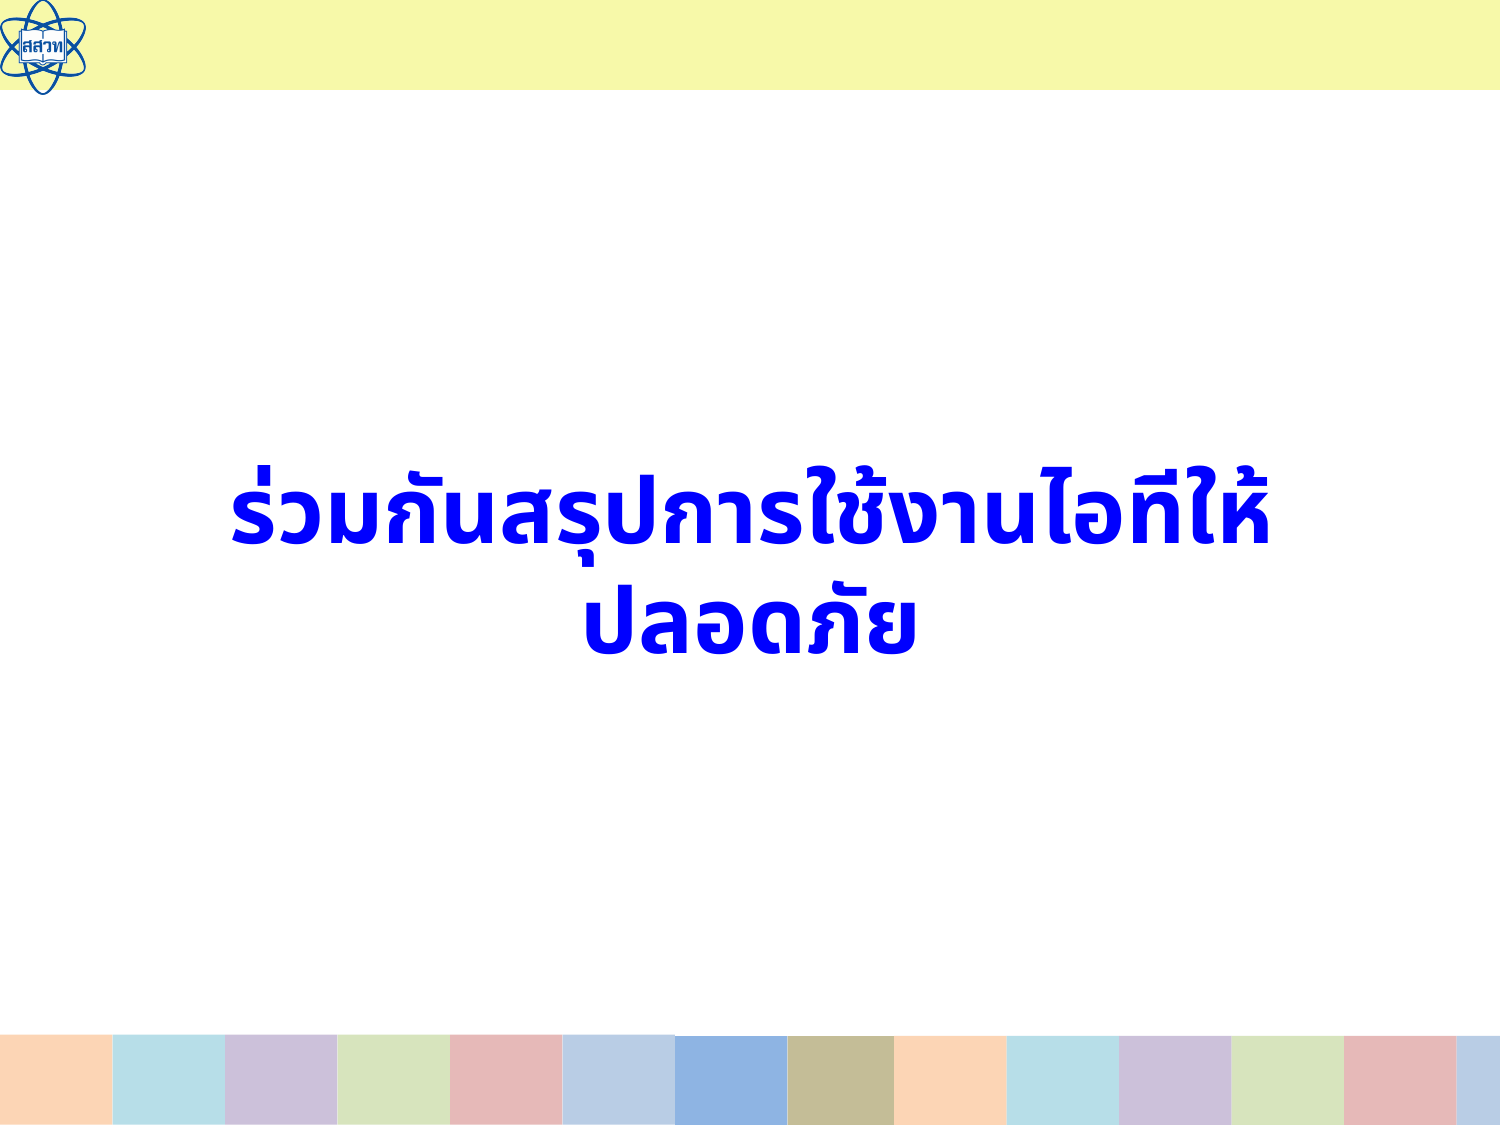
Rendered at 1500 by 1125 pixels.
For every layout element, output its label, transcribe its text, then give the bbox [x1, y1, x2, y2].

title ร่วมกันสรุปการใช้งานไอทีให้ปลอดภัย [76, 468, 1427, 656]
picture [0, 0, 86, 95]
